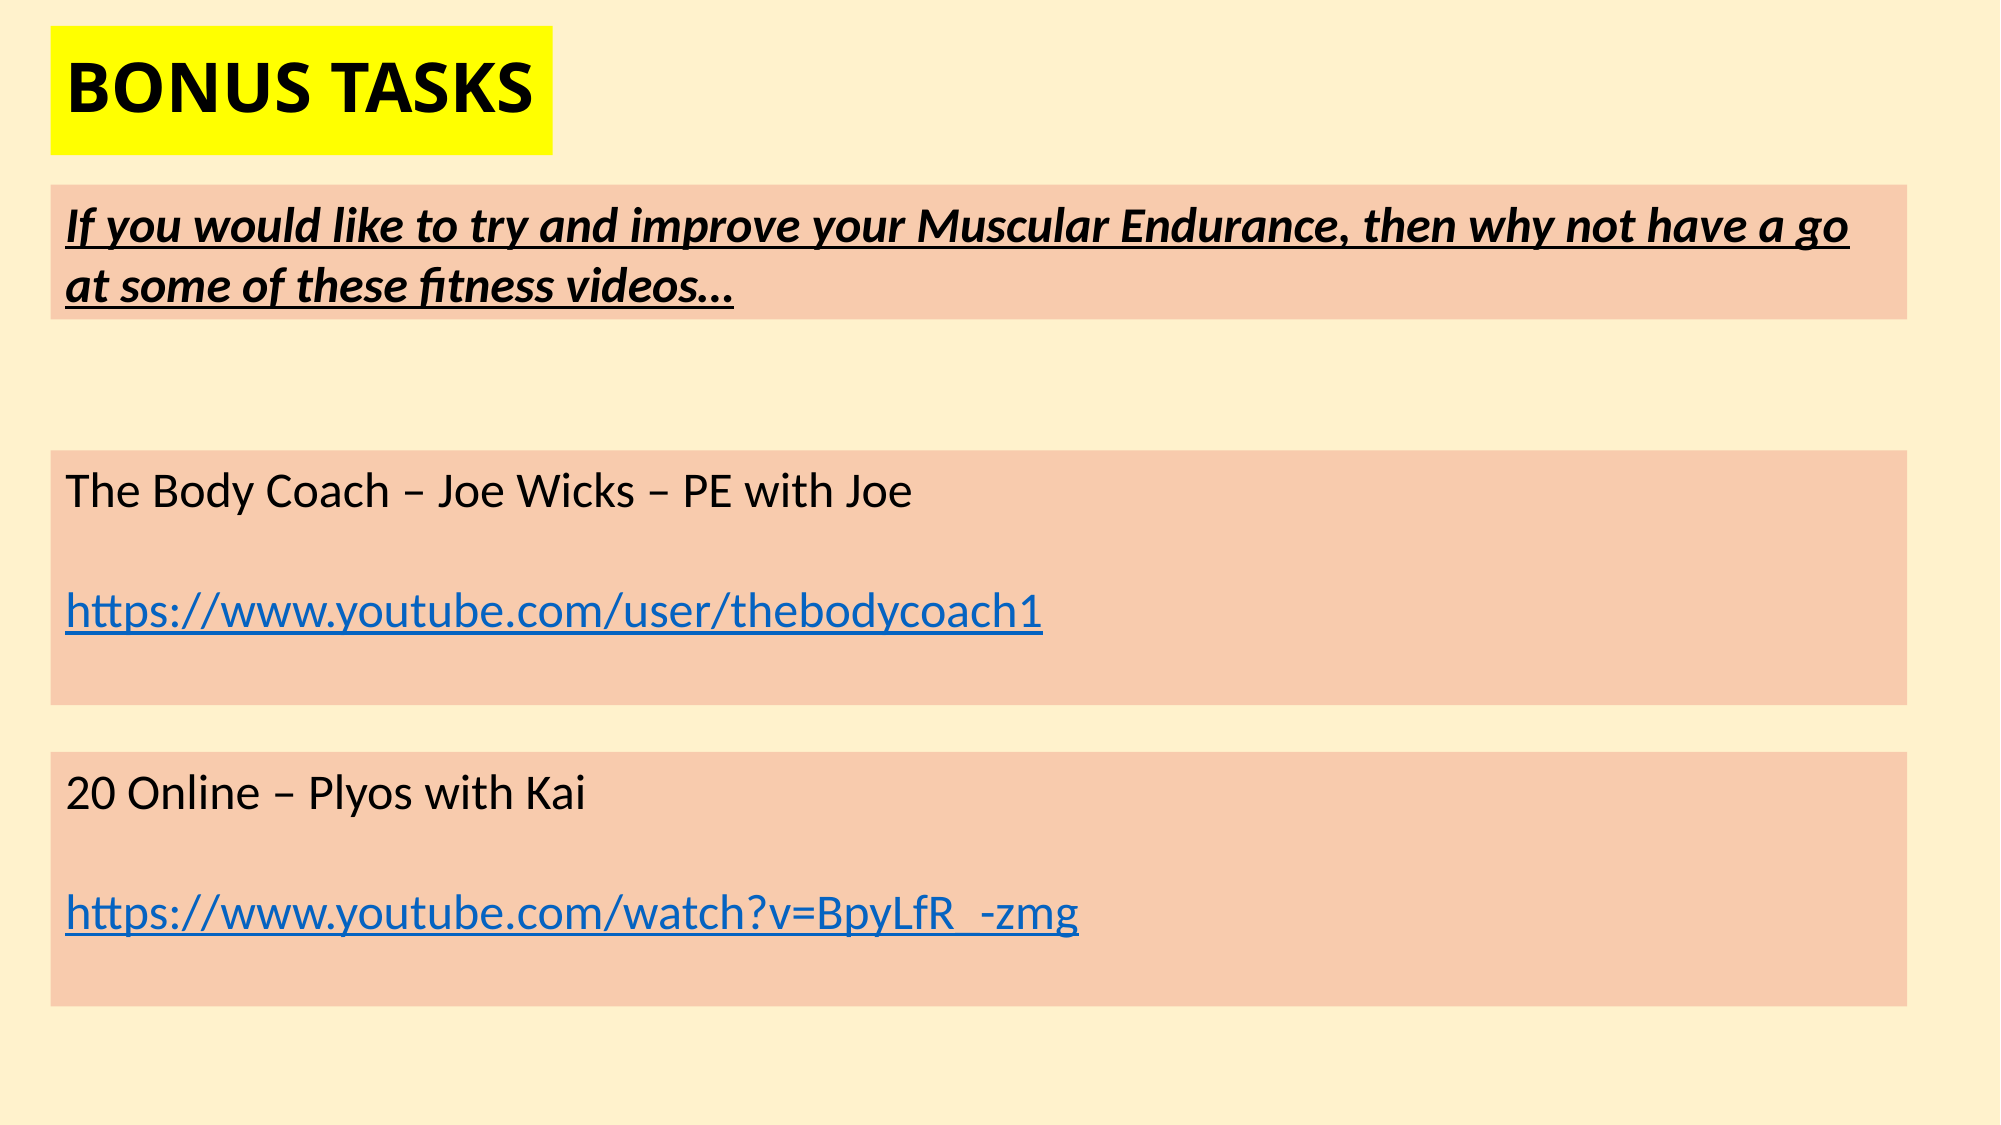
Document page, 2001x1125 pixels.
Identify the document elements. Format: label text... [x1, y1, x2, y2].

title BONUS TASKS [50, 25, 553, 156]
text_box 20 Online – Plyos with Kai https://www.youtube.com/watch?v=BpyLfR_-zmg [50, 751, 1908, 1007]
text_box The Body Coach – Joe Wicks – PE with Joe https://www.youtube.com/user/thebodycoach1 [50, 450, 1908, 706]
text_box If you would like to try and improve your Muscular Endurance, then why not have a go at some of these fitness videos… [50, 184, 1908, 320]
